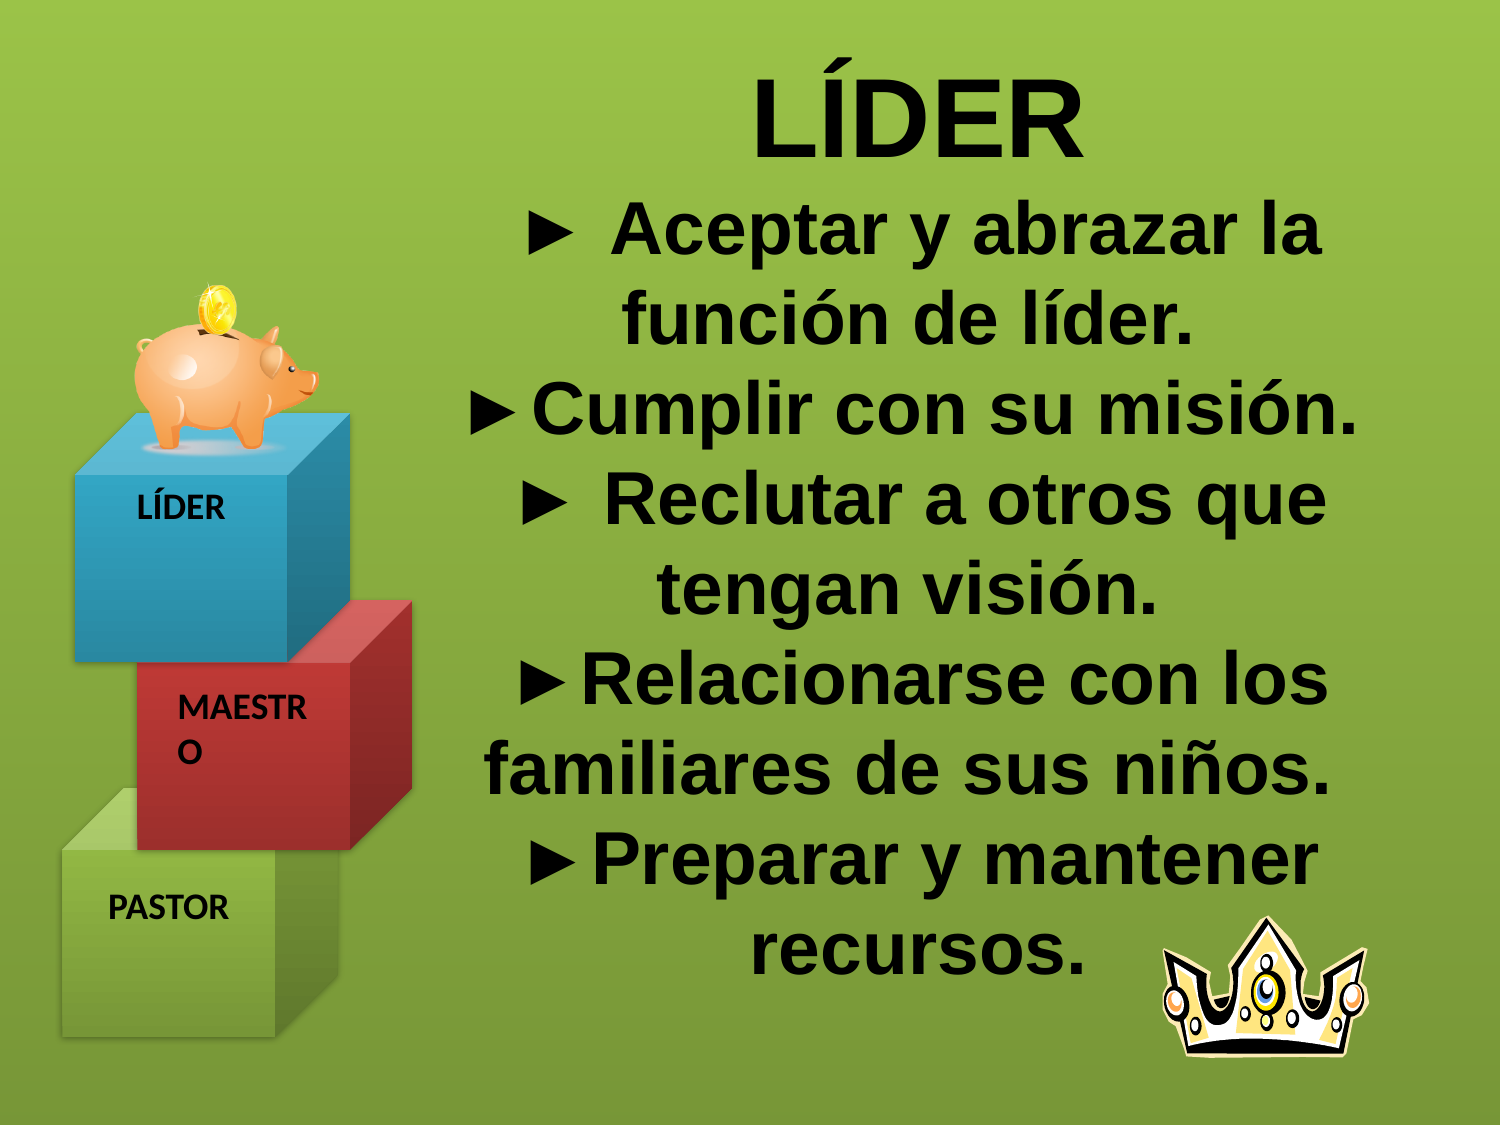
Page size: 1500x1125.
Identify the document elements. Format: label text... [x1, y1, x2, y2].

picture [124, 274, 326, 465]
text_box maestro [162, 674, 338, 780]
picture [1162, 912, 1373, 1061]
text_box [75, 412, 351, 663]
text_box [62, 787, 338, 1038]
text_box [137, 626, 387, 850]
text_box pastor [87, 874, 250, 935]
text_box [0, 0, 1500, 1125]
text_box líder [112, 474, 250, 535]
text_box LÍDER ► Aceptar y abrazar la función de líder. ►Cumplir con su misión. ► Reclutar a otros que tengan visión. ►Relacionarse con los familiares de sus niños. ►Preparar y mantener recursos. [387, 37, 1450, 998]
